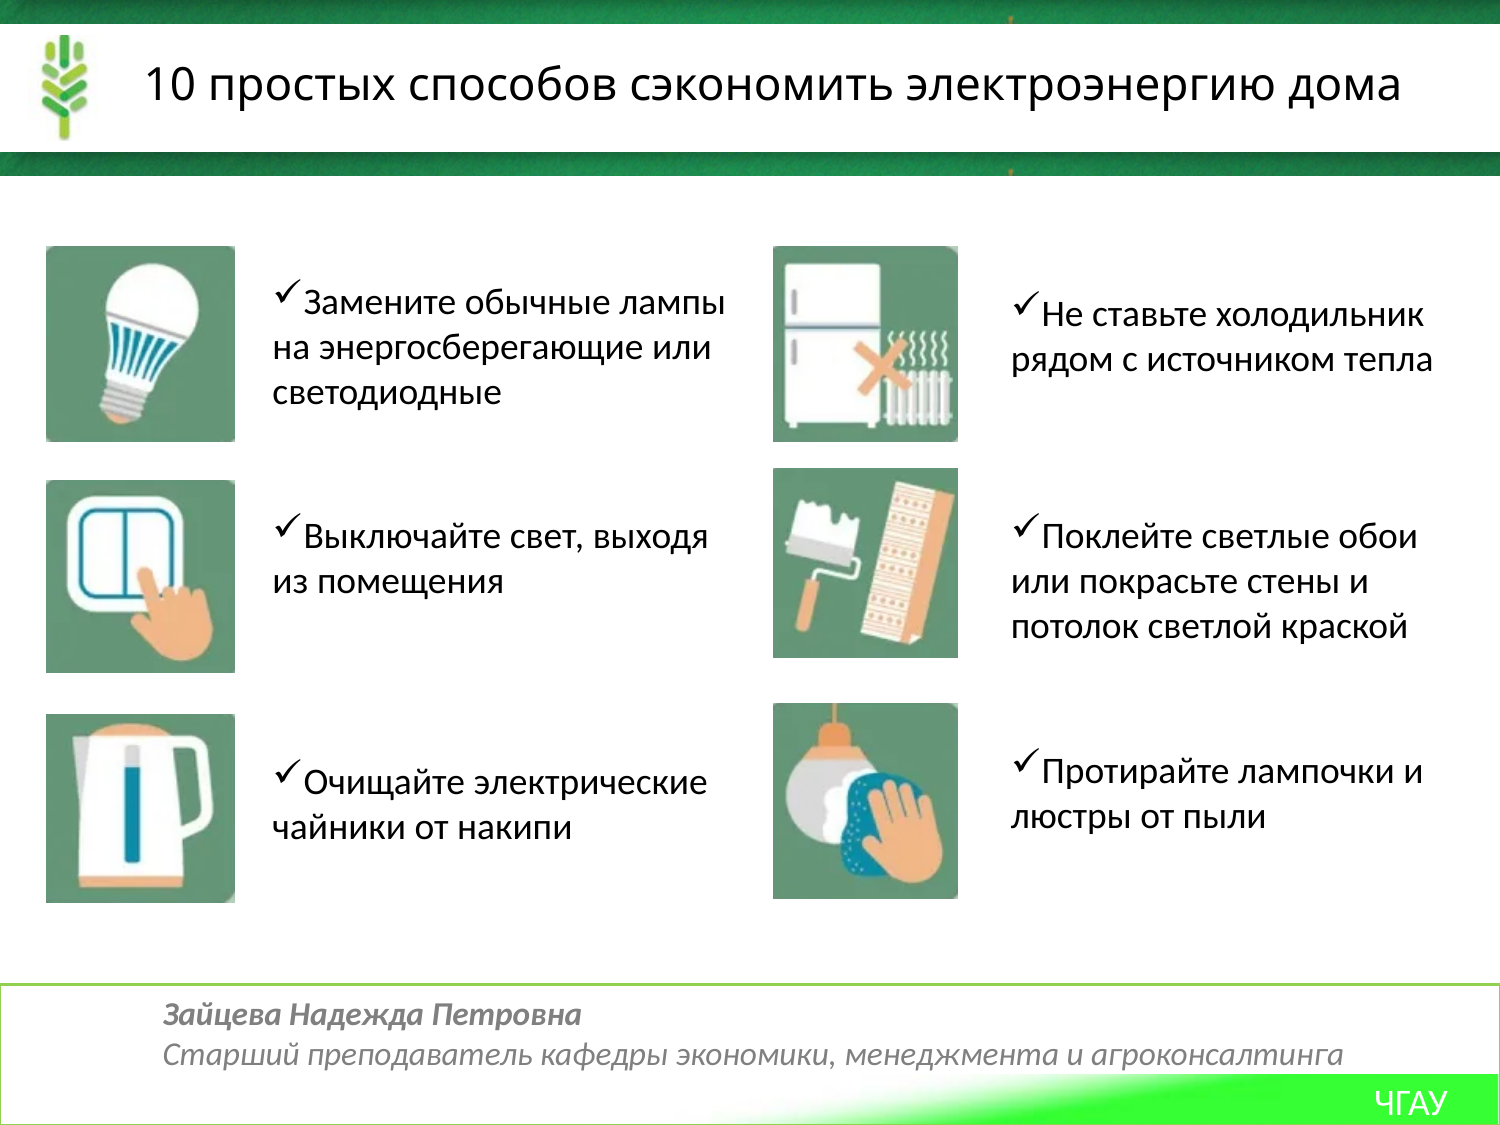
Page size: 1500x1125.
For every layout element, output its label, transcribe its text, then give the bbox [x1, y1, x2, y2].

picture [773, 702, 958, 899]
text_box Очищайте электрические чайники от накипи [257, 749, 739, 855]
picture [46, 245, 235, 442]
title 10 простых способов сэкономить электроэнергию дома [119, 35, 1454, 129]
picture [773, 468, 958, 658]
picture [46, 714, 235, 903]
text_box Выключайте свет, выходя из помещения [257, 503, 750, 609]
text_box Поклейте светлые обои или покрасьте стены и потолок светлой краской [996, 503, 1477, 654]
text_box Замените обычные лампы на энергосберегающие или светодиодные [257, 269, 768, 420]
picture [304, 1074, 1500, 1125]
picture [46, 480, 235, 673]
picture [773, 245, 958, 442]
picture [0, 152, 1500, 177]
picture [0, 0, 1500, 24]
text_box Зайцева Надежда Петровна Старший преподаватель кафедры экономики, менеджмента и агроконсалтинга [0, 984, 1500, 1125]
picture [11, 34, 118, 141]
text_box Не ставьте холодильник рядом с источником тепла [996, 281, 1477, 386]
text_box Протирайте лампочки и люстры от пыли [996, 738, 1477, 843]
